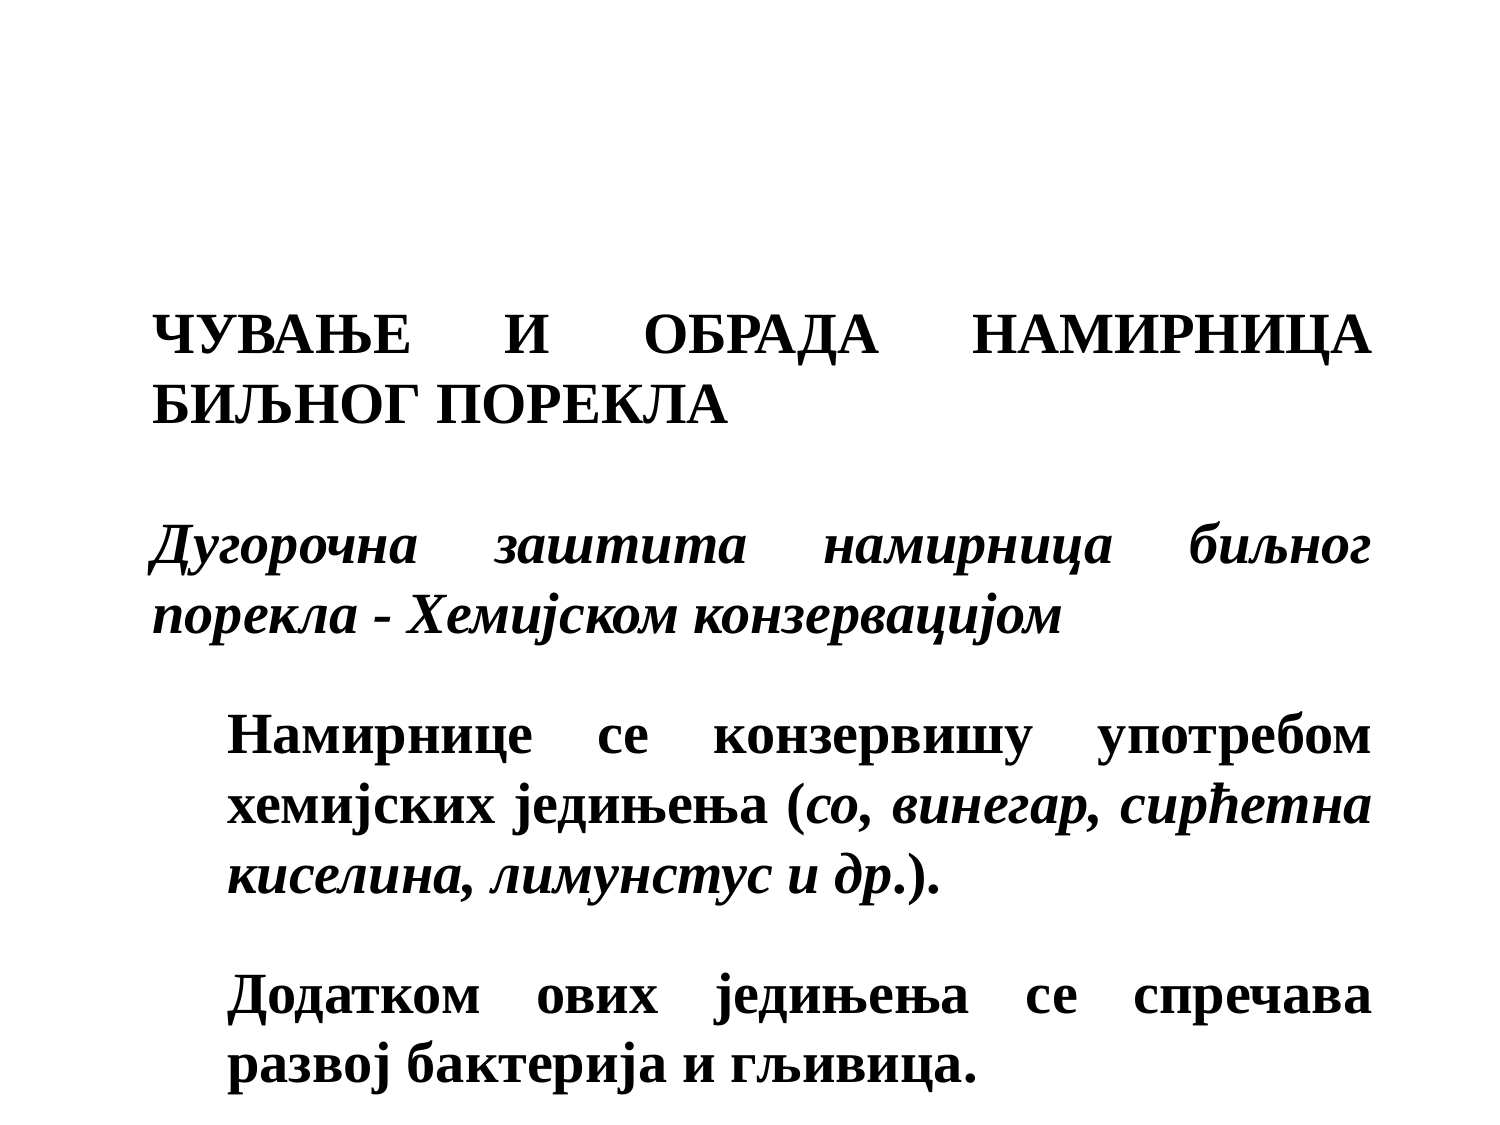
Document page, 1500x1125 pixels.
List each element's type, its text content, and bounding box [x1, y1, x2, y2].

text_box ЧУВАЊЕ И ОБРАДА НАМИРНИЦА БИЉНОГ ПОРЕКЛА Дугорочна заштита намирница биљног порекла - Хемијском конзервацијом Намирнице се конзервишу употребом хемијских једињења (со, винегар, сирћетна киселина, лимунстус и др.). Додатком ових једињења се спречава развој бактерија и гљивица. [137, 287, 1388, 1102]
